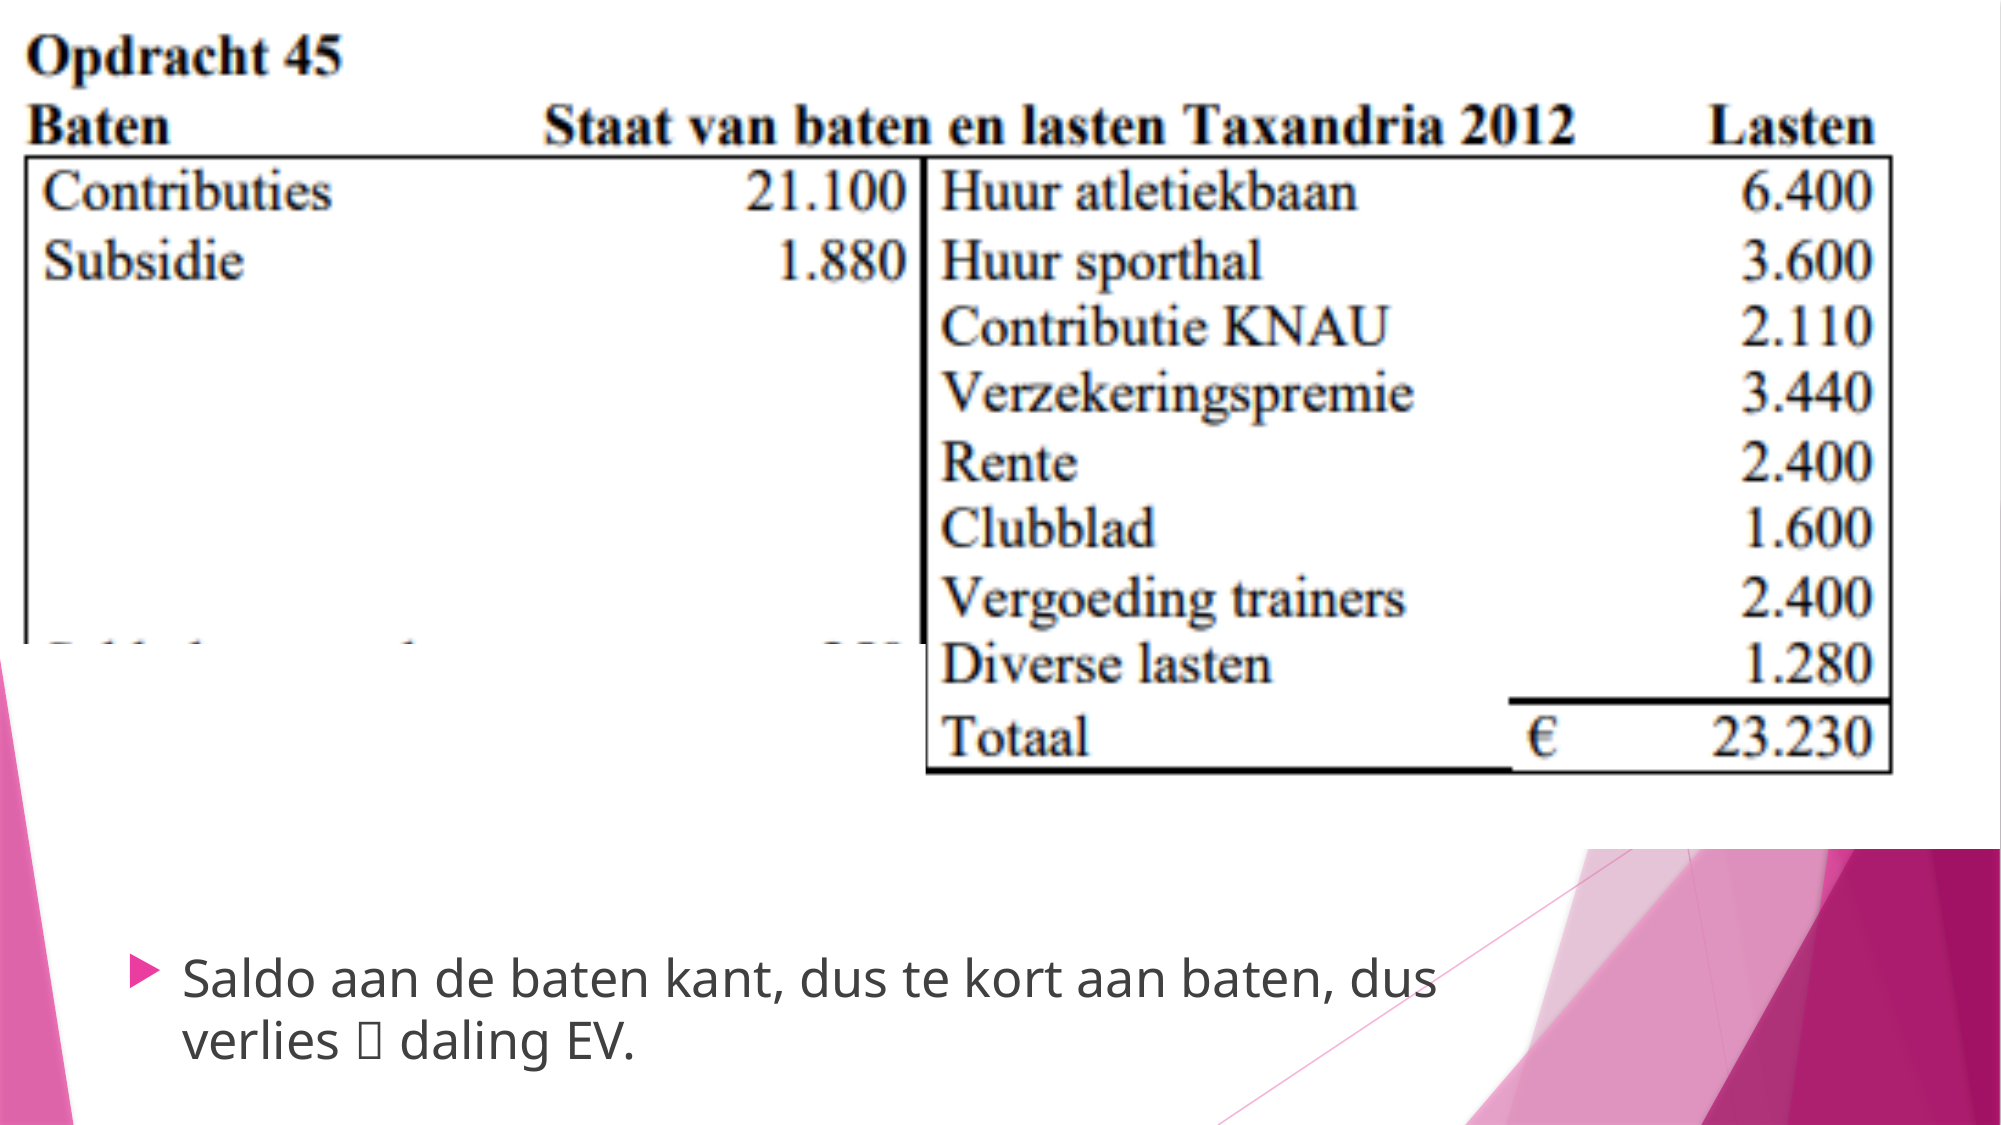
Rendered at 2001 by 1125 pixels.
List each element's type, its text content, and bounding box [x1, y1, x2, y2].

list Saldo aan de baten kant, dus te kort aan baten, dus verlies  daling EV. [111, 655, 1522, 992]
picture [0, 0, 2000, 854]
